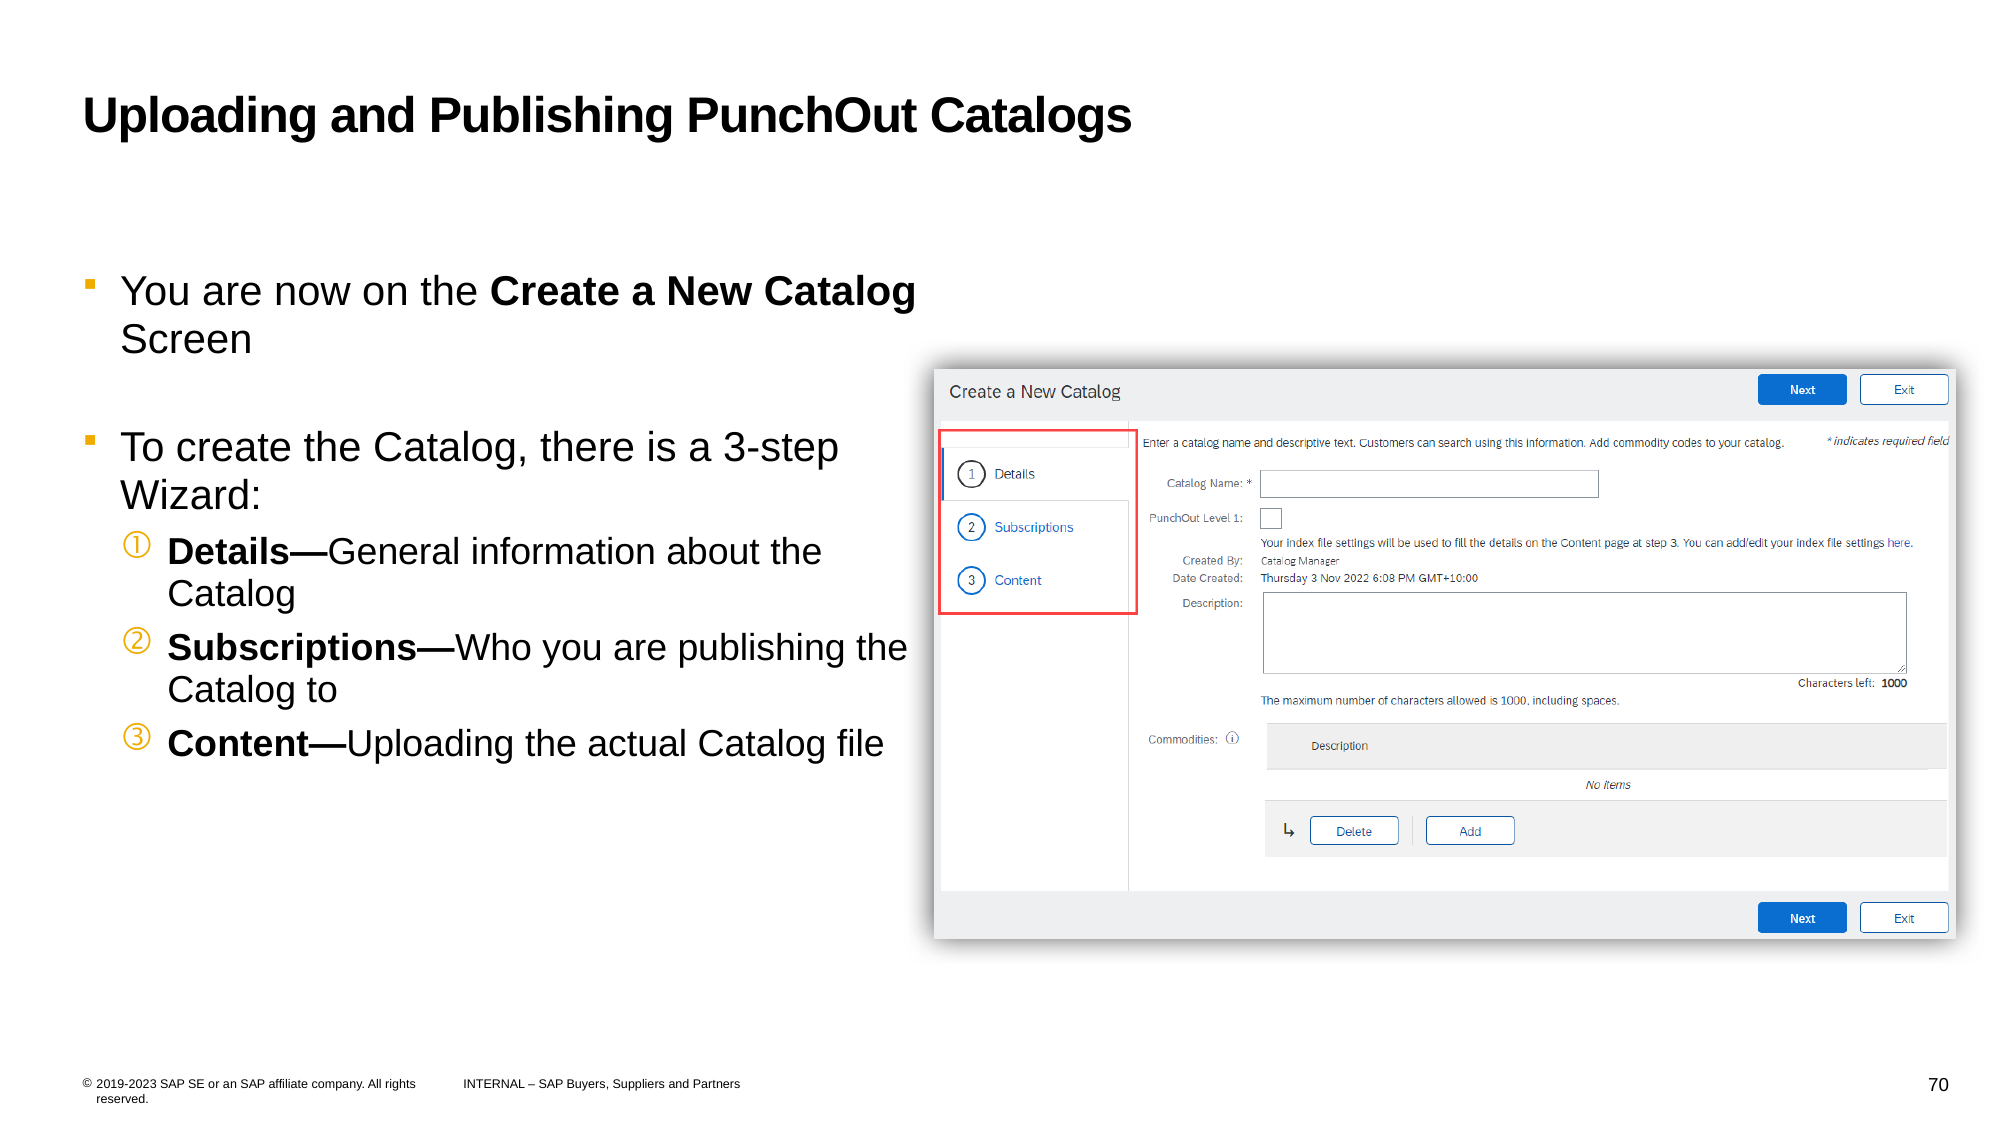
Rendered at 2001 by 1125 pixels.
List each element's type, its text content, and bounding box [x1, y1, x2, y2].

list You are now on the Create a New Catalog Screen To create the Catalog, there is a 3-step Wizard: Details—General information about the Catalog Subscriptions—Who you are publishing the Catalog to Content—Uploading the actual Catalog file [82, 265, 962, 1040]
title Uploading and Publishing PunchOut Catalogs [82, 82, 1918, 144]
picture [933, 368, 1956, 939]
